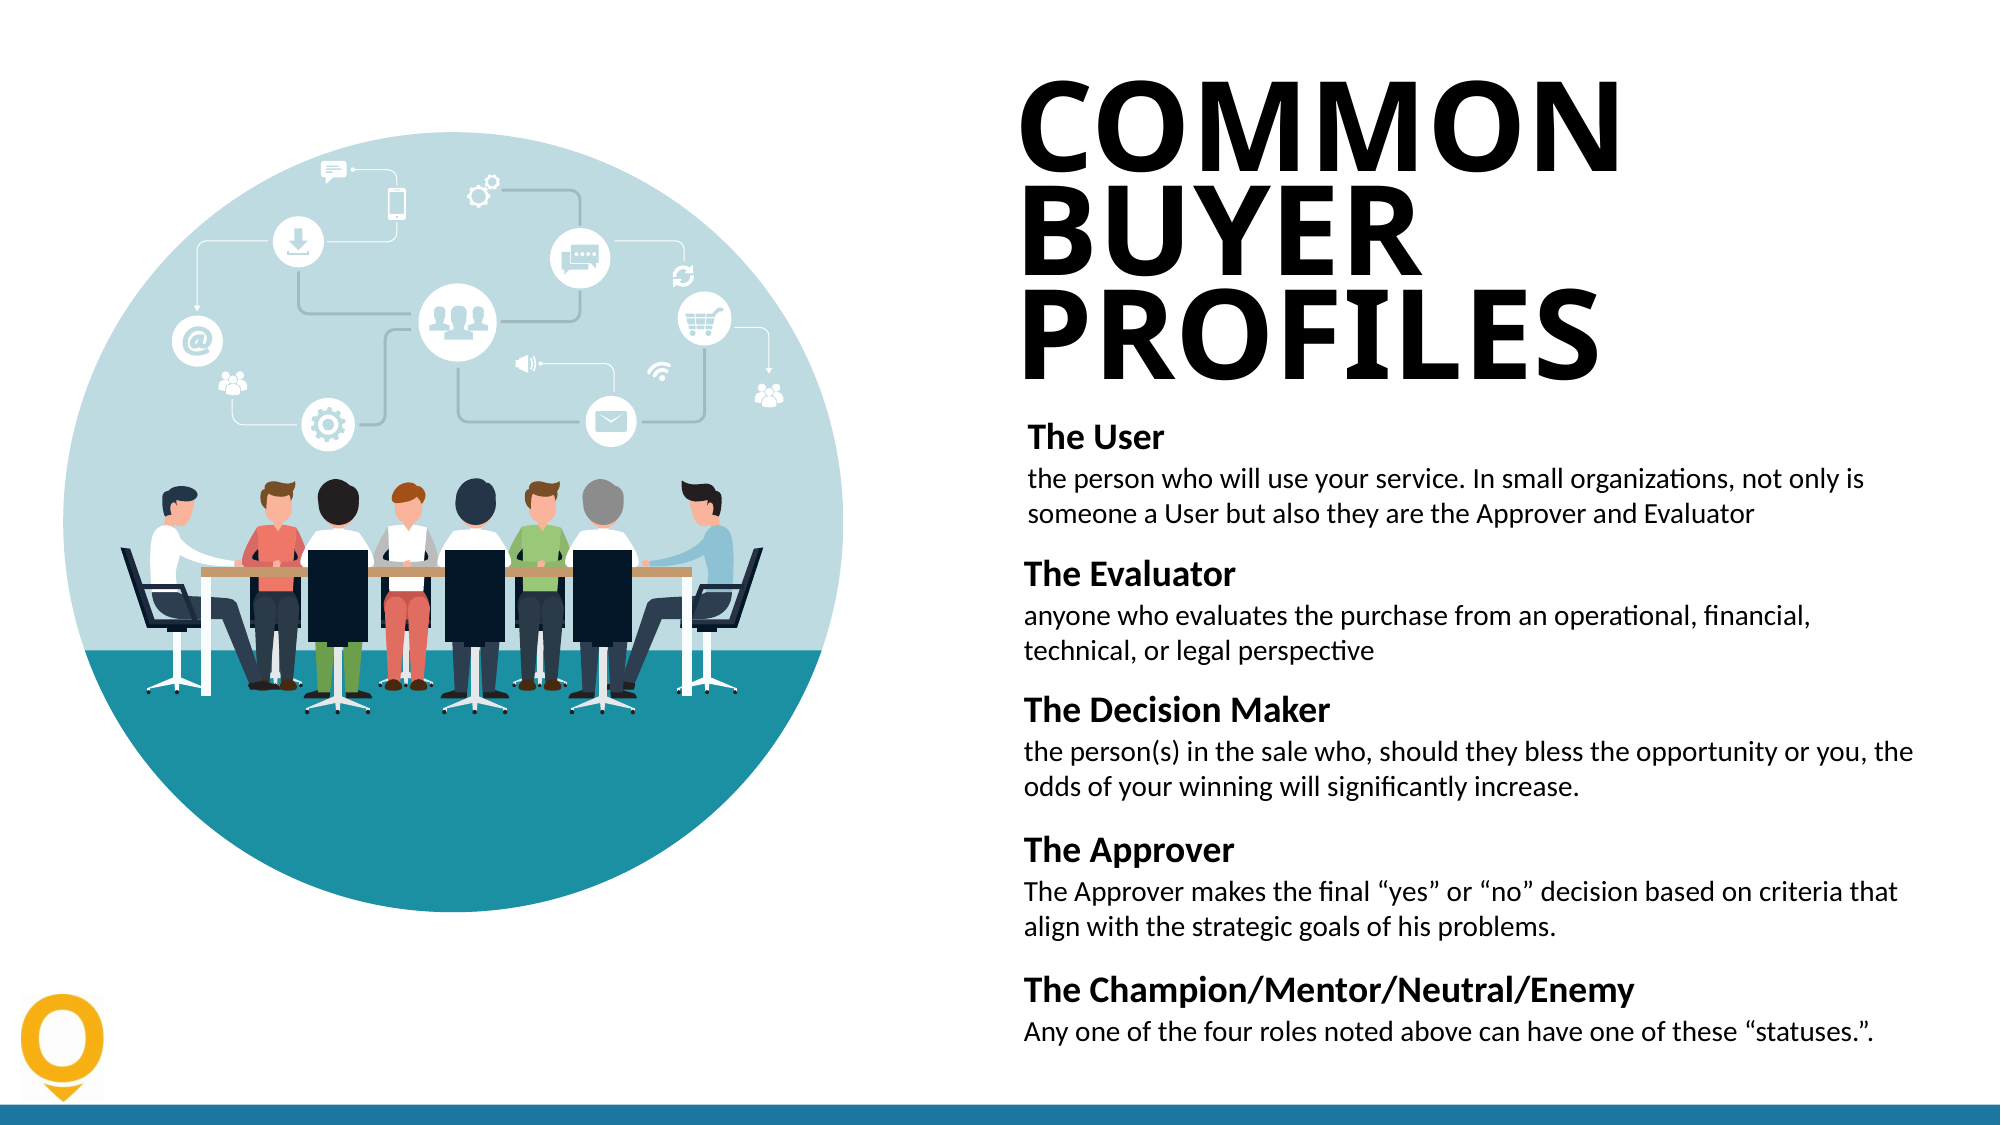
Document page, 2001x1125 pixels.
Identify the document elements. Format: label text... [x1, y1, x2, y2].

picture [63, 132, 844, 913]
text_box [1008, 674, 1931, 814]
picture [21, 994, 104, 1102]
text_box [1008, 954, 1931, 1056]
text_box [1008, 814, 1931, 951]
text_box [1008, 538, 1931, 674]
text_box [1012, 401, 1931, 538]
text_box COMMON BUYER PROFILES [999, 84, 1781, 152]
